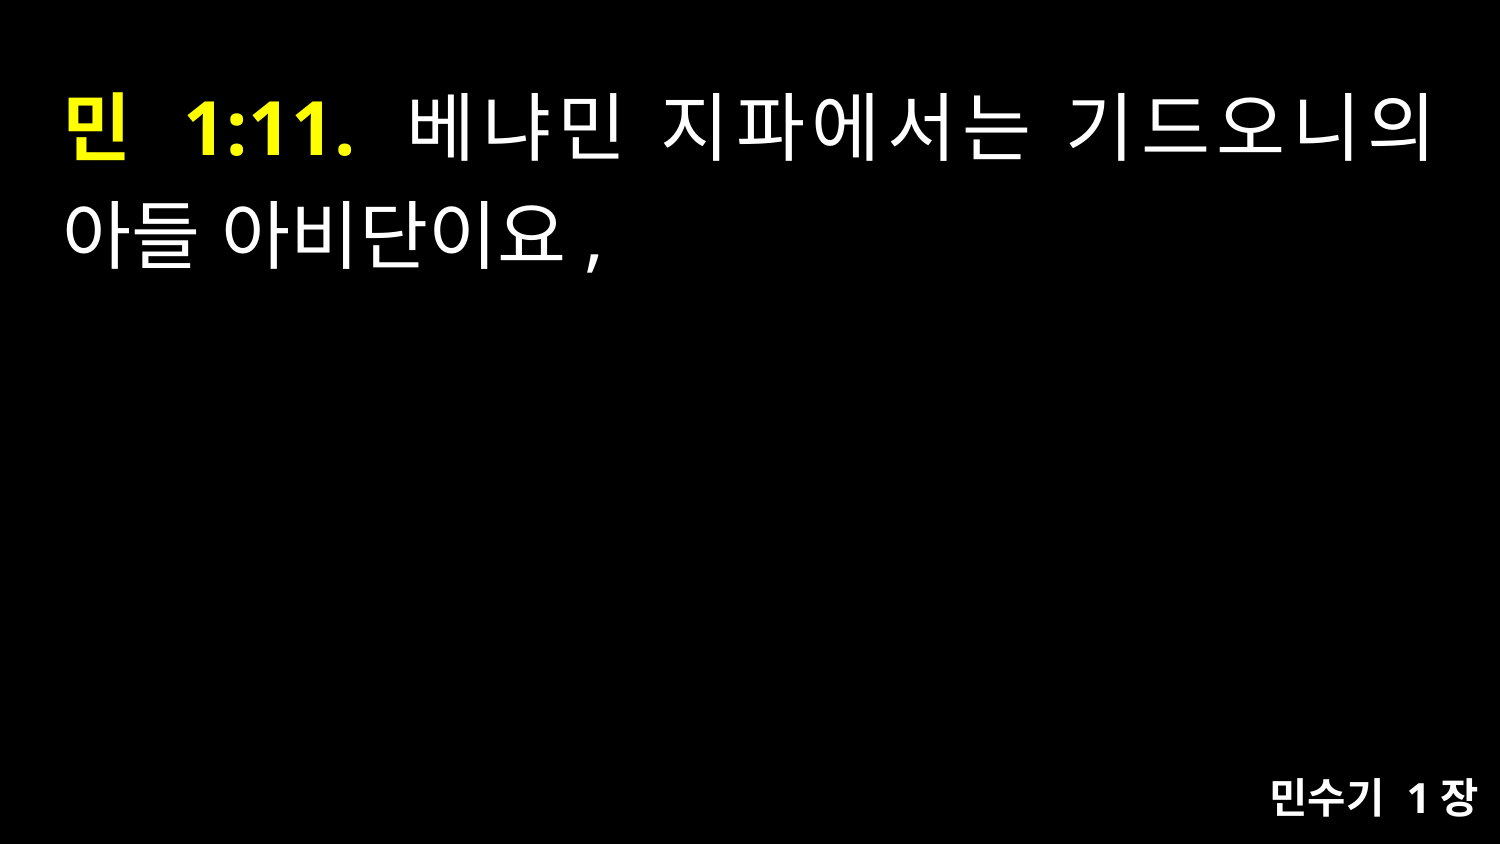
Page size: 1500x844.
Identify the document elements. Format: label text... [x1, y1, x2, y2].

subtitle 민수기 1장 [916, 770, 1500, 844]
title 민 1:11. 베냐민 지파에서는 기드오니의 아들 아비단이요, [0, 0, 1500, 844]
